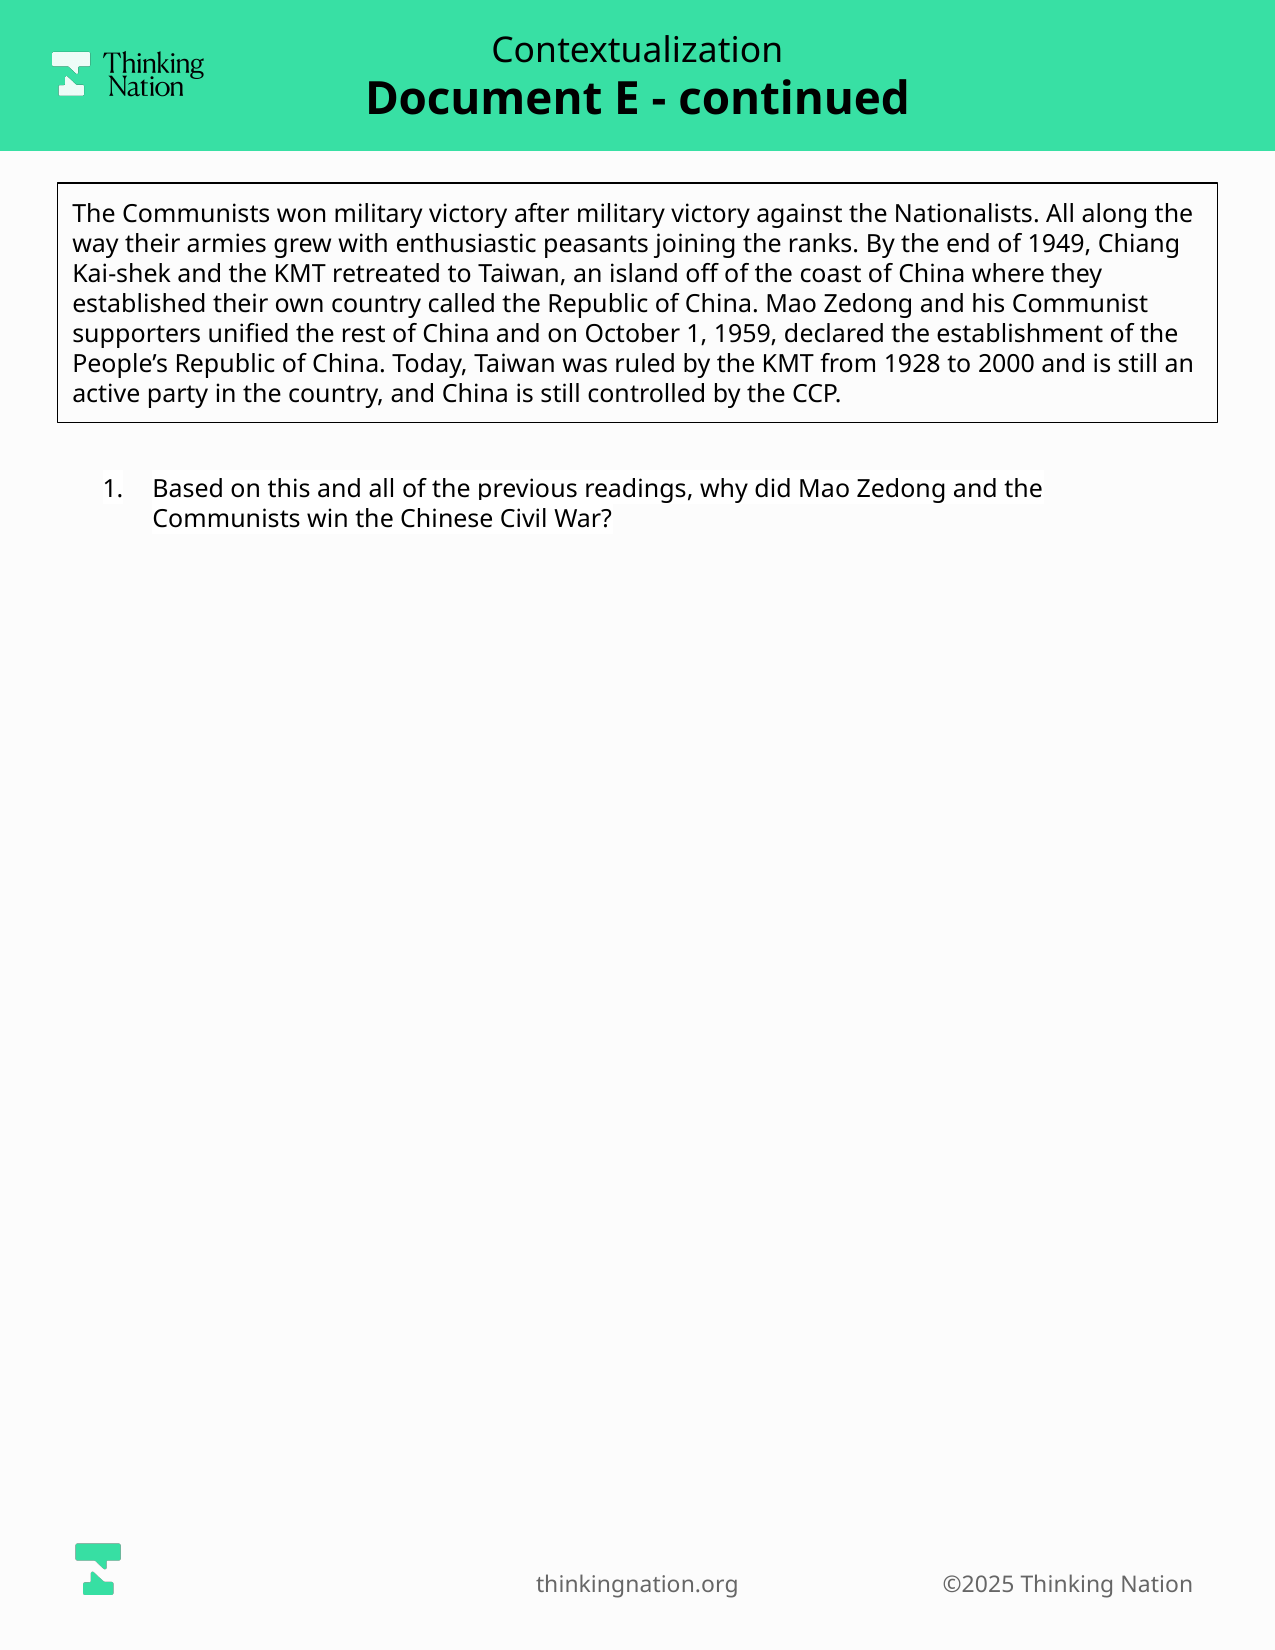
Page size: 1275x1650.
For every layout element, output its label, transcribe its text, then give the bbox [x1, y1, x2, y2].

text_box thinkingnation.org [486, 1553, 789, 1605]
text_box The Communists won military victory after military victory against the Nationalists. All along the way their armies grew with enthusiastic peasants joining the ranks. By the end of 1949, Chiang Kai-shek and the KMT retreated to Taiwan, an island off of the coast of China where they established their own country called the Republic of China. Mao Zedong and his Communist supporters unified the rest of China and on October 1, 1959, declared the establishment of the People’s Republic of China. Today, Taiwan was ruled by the KMT from 1928 to 2000 and is still an active party in the country, and China is still controlled by the CCP. [57, 182, 1218, 423]
text_box Contextualization Document E - continued [0, 0, 1275, 151]
text_box Based on this and all of the previous readings, why did Mao Zedong and the Communists win the Chinese Civil War? [62, 457, 1210, 862]
picture [62, 1533, 134, 1605]
picture [35, 37, 210, 110]
text_box ©2025 Thinking Nation [907, 1553, 1210, 1605]
